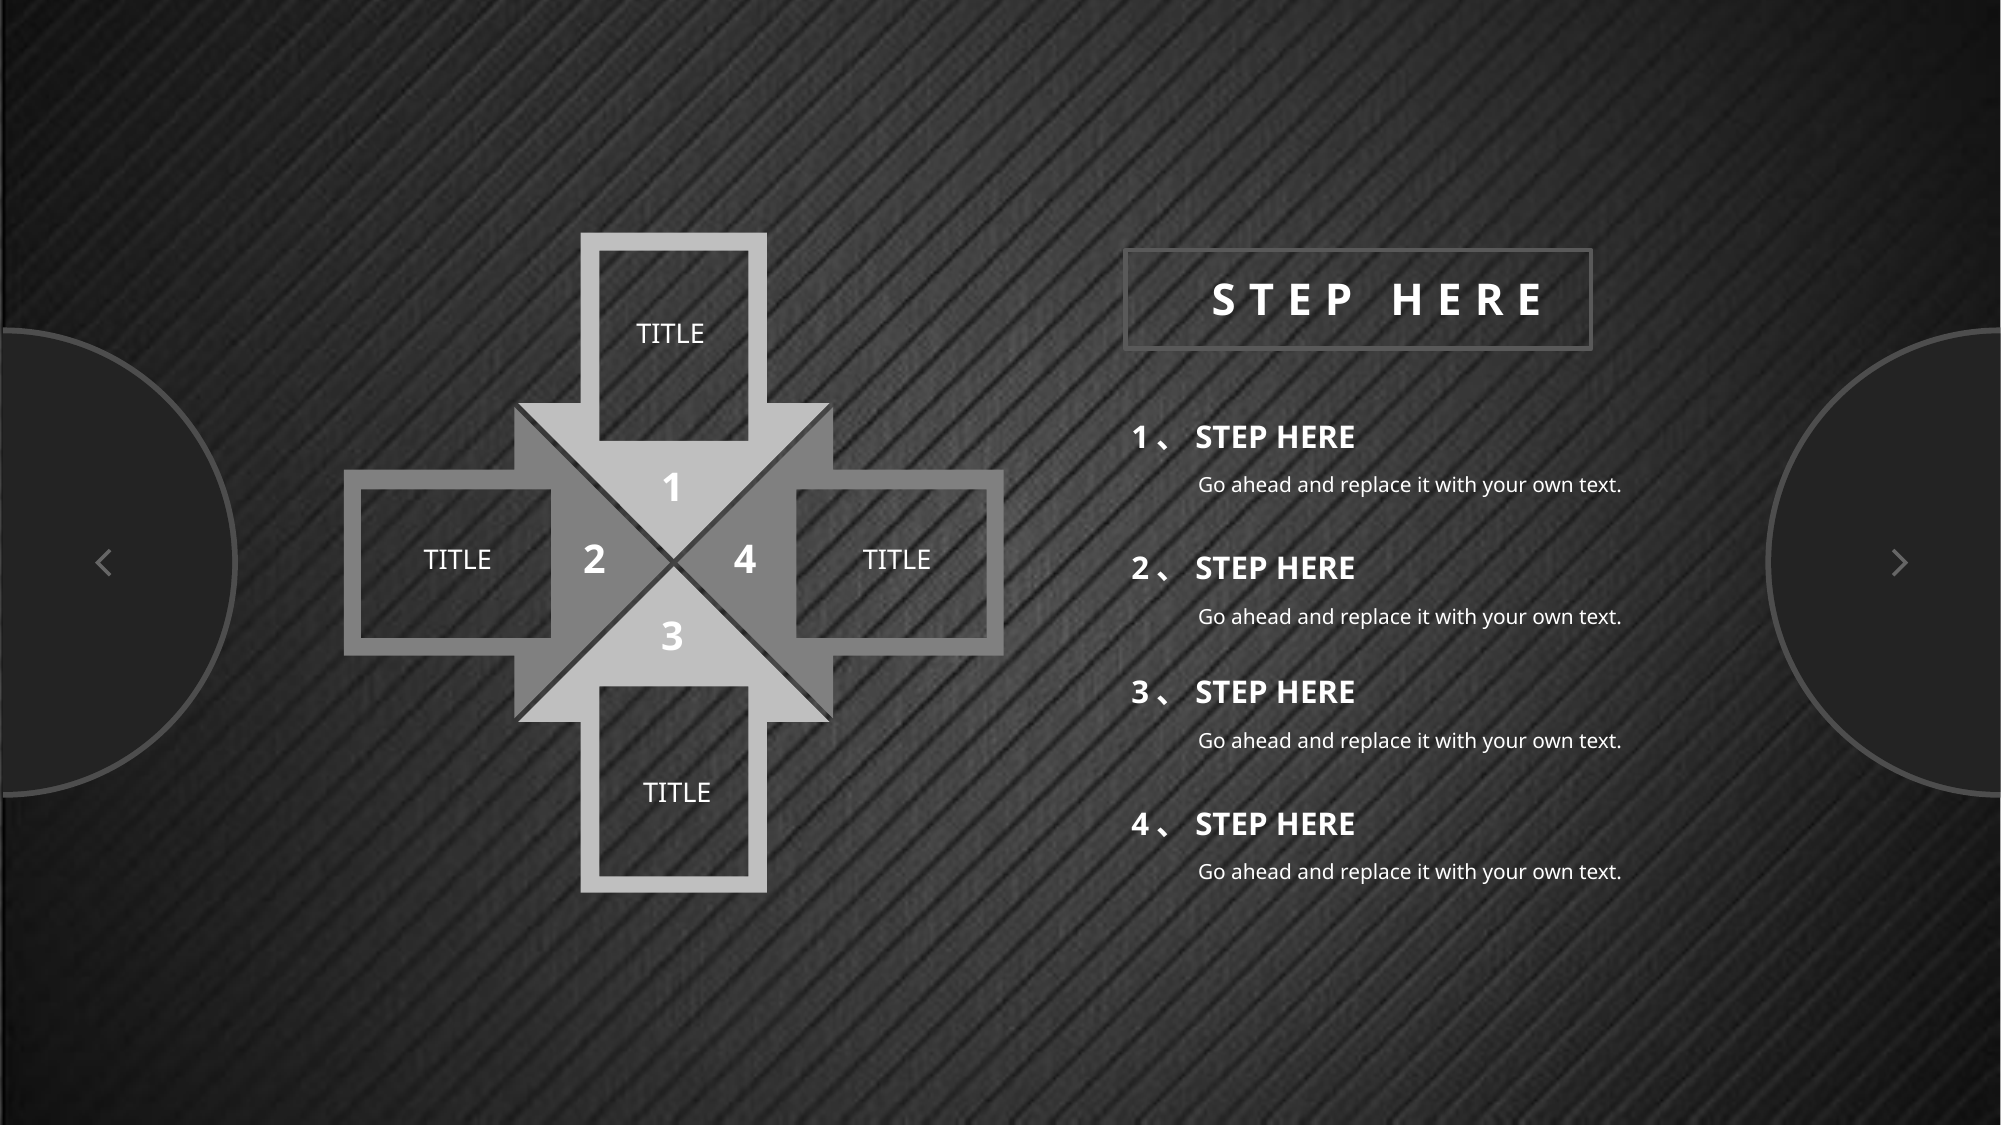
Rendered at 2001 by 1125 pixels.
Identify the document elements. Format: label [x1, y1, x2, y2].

text_box [834, 327, 2001, 798]
text_box [1114, 409, 1616, 893]
text_box [517, 724, 830, 893]
picture [0, 0, 2001, 1125]
text_box [677, 406, 1004, 719]
text_box [1124, 249, 1592, 350]
text_box [343, 406, 671, 719]
text_box [517, 232, 830, 407]
text_box [2, 327, 512, 798]
